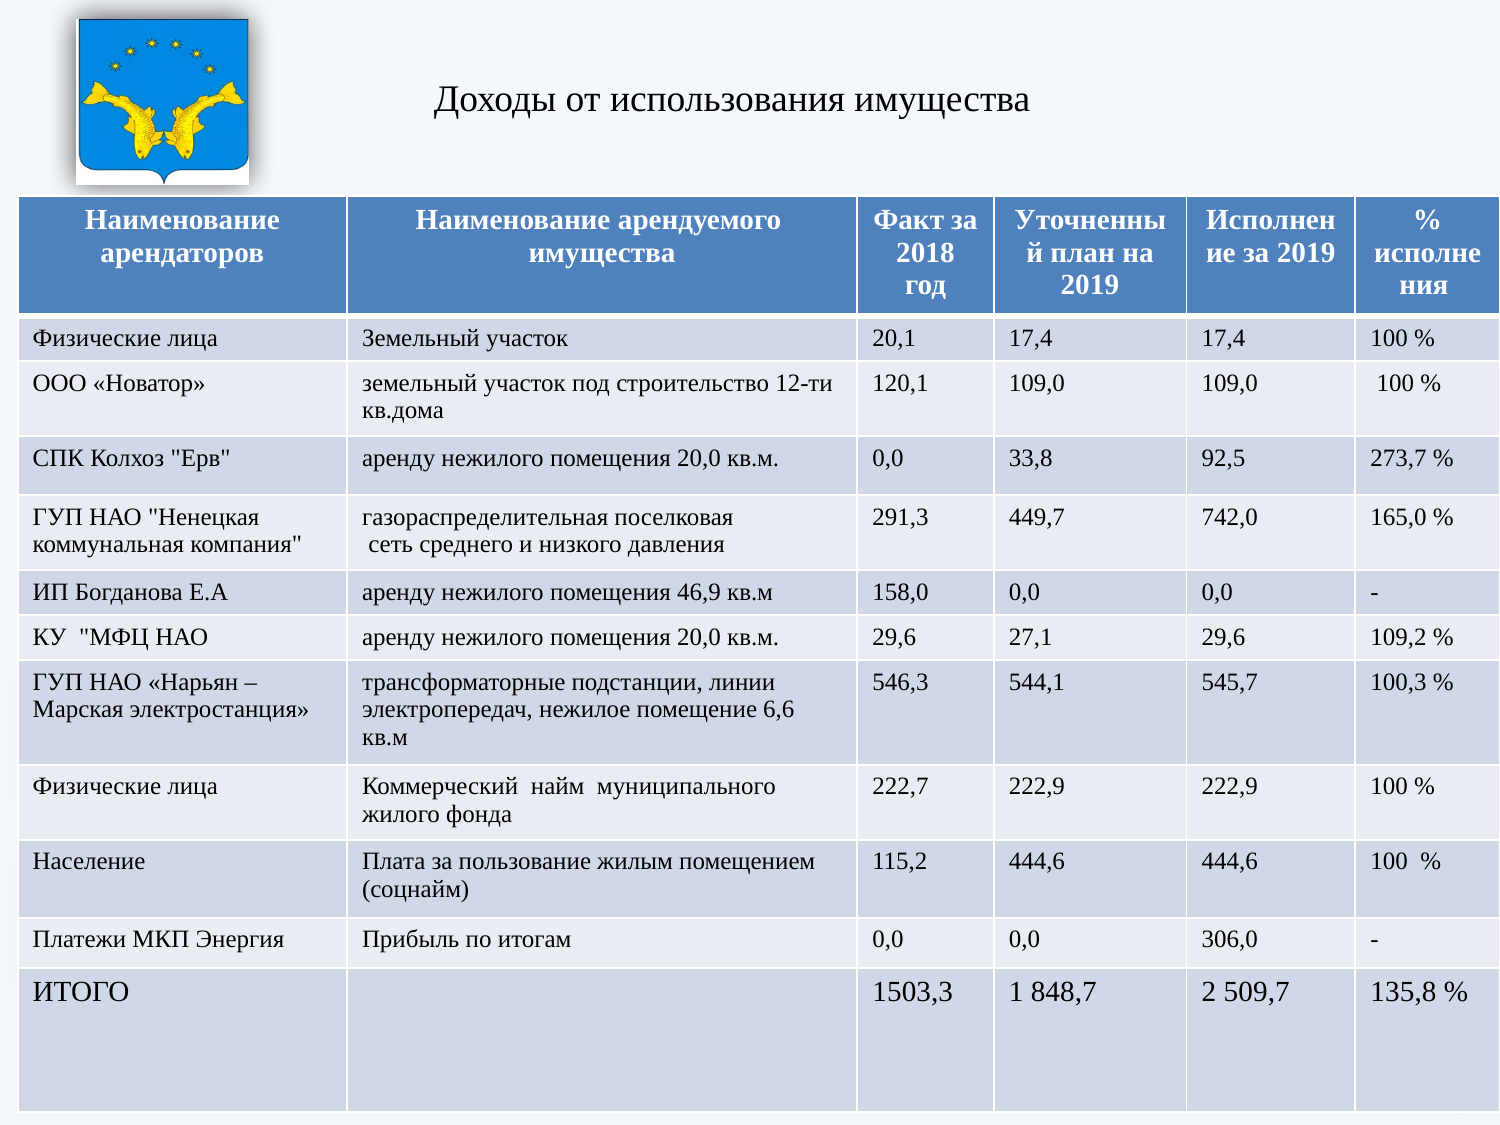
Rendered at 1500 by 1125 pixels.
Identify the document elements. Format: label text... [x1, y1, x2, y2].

table_cell 165,0 % [1356, 496, 1499, 561]
table_header Наименование арендуемого имущества [348, 197, 856, 313]
text_box Доходы от использования имущества [419, 66, 1247, 127]
table_cell 100 % [1356, 362, 1499, 435]
table_header Факт за 2018 год [858, 197, 993, 313]
table_cell Физические лица [19, 319, 346, 360]
table_cell 742,0 [1187, 496, 1354, 560]
table_header Наименование арендаторов [19, 197, 346, 313]
table_cell 100 % [1356, 319, 1499, 360]
table_header Исполнение за 2019 [1187, 197, 1354, 313]
table_cell 17,4 [1187, 319, 1354, 360]
table_cell 33,8 [995, 437, 1186, 494]
table_cell 291,3 [858, 496, 993, 560]
table_cell СПК Колхоз "Ерв" [19, 437, 346, 494]
table_cell газораспределительная поселковая сеть среднего и низкого давления [348, 496, 856, 560]
table_cell 109,0 [1187, 362, 1354, 435]
table_cell аренду нежилого помещения 20,0 кв.м. [348, 437, 856, 494]
table_cell 273,7 % [1356, 437, 1499, 494]
table_cell ООО «Новатор» [19, 362, 346, 435]
picture [76, 18, 249, 185]
table_cell 109,0 [995, 362, 1186, 435]
table_cell ГУП НАО "Ненецкая коммунальная компания" [19, 496, 346, 560]
table_cell 92,5 [1187, 437, 1354, 494]
table_cell 17,4 [995, 319, 1186, 360]
table_cell 20,1 [858, 319, 993, 360]
table_header Уточненный план на 2019 [995, 197, 1186, 313]
picture [0, 562, 1500, 1125]
table_cell 0,0 [858, 437, 993, 494]
table_header % исполнения [1356, 197, 1499, 313]
table_cell 120,1 [858, 362, 993, 435]
table_cell земельный участок под строительство 12-ти кв.дома [348, 362, 856, 435]
table_cell Земельный участок [348, 319, 856, 360]
table_cell 449,7 [995, 496, 1186, 560]
